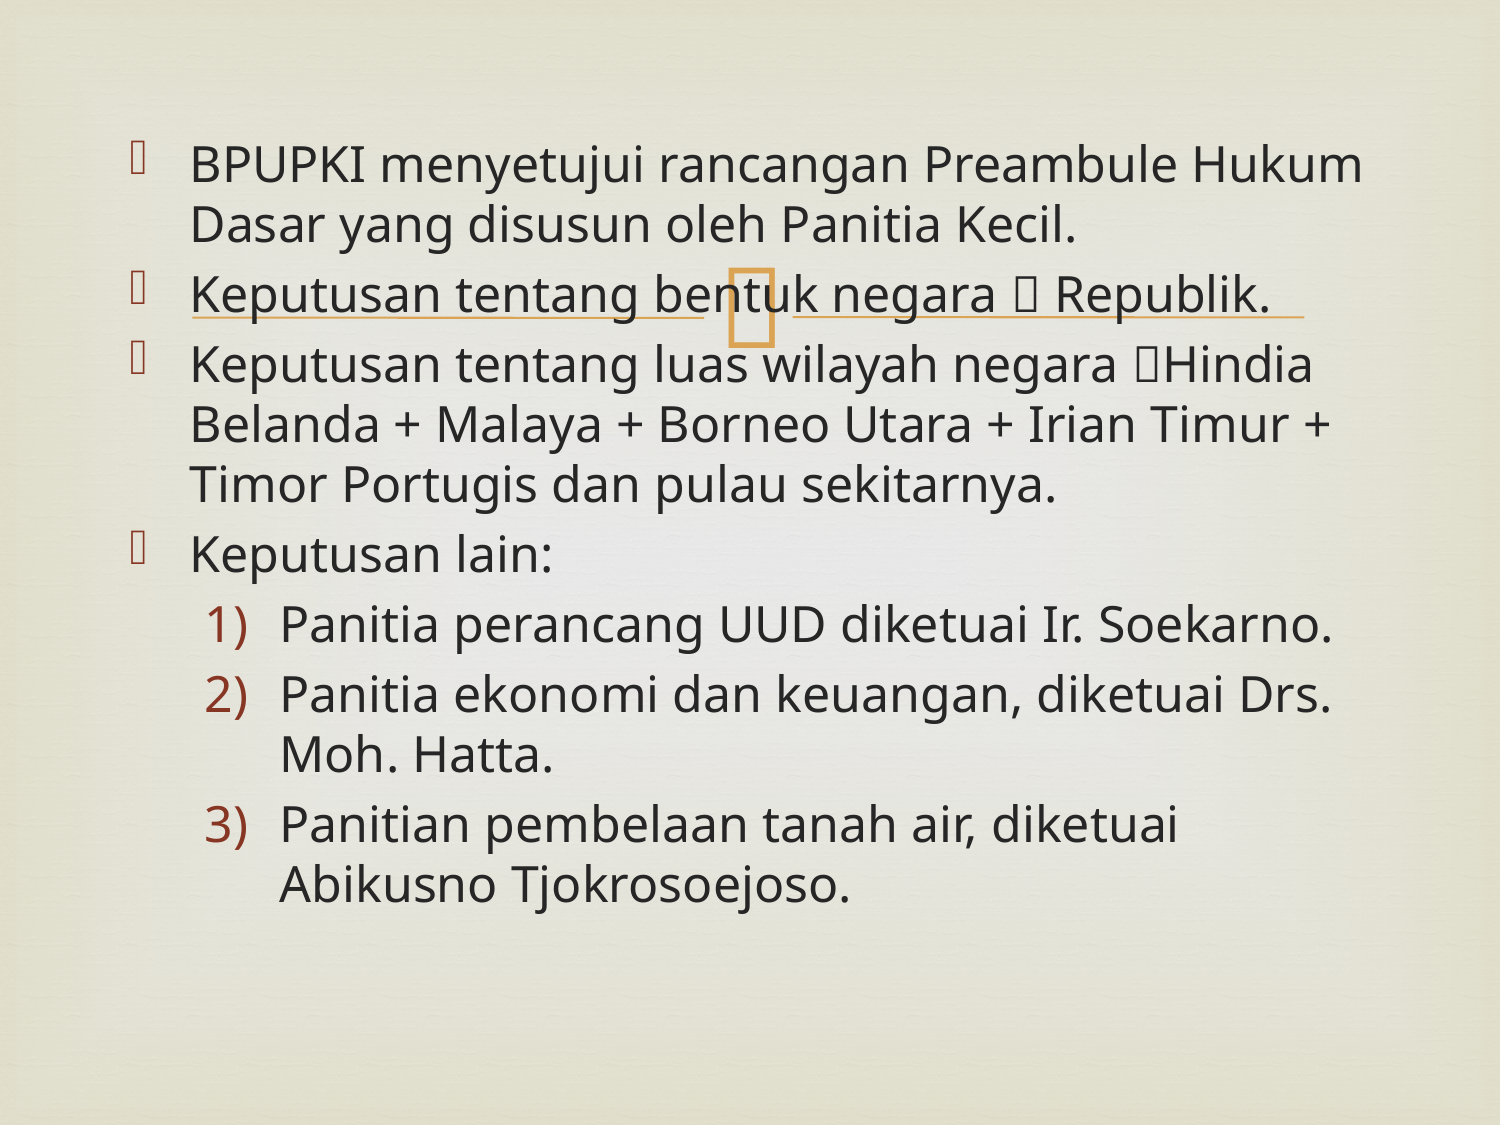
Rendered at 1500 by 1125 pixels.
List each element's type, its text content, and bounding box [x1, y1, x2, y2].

list BPUPKI menyetujui rancangan Preambule Hukum Dasar yang disusun oleh Panitia Kecil. Keputusan tentang bentuk negara  Republik. Keputusan tentang luas wilayah negara Hindia Belanda + Malaya + Borneo Utara + Irian Timur + Timor Portugis dan pulau sekitarnya. Keputusan lain: Panitia perancang UUD diketuai Ir. Soekarno. Panitia ekonomi dan keuangan, diketuai Drs. Moh. Hatta. Panitian pembelaan tanah air, diketuai Abikusno Tjokrosoejoso. [114, 125, 1386, 1005]
